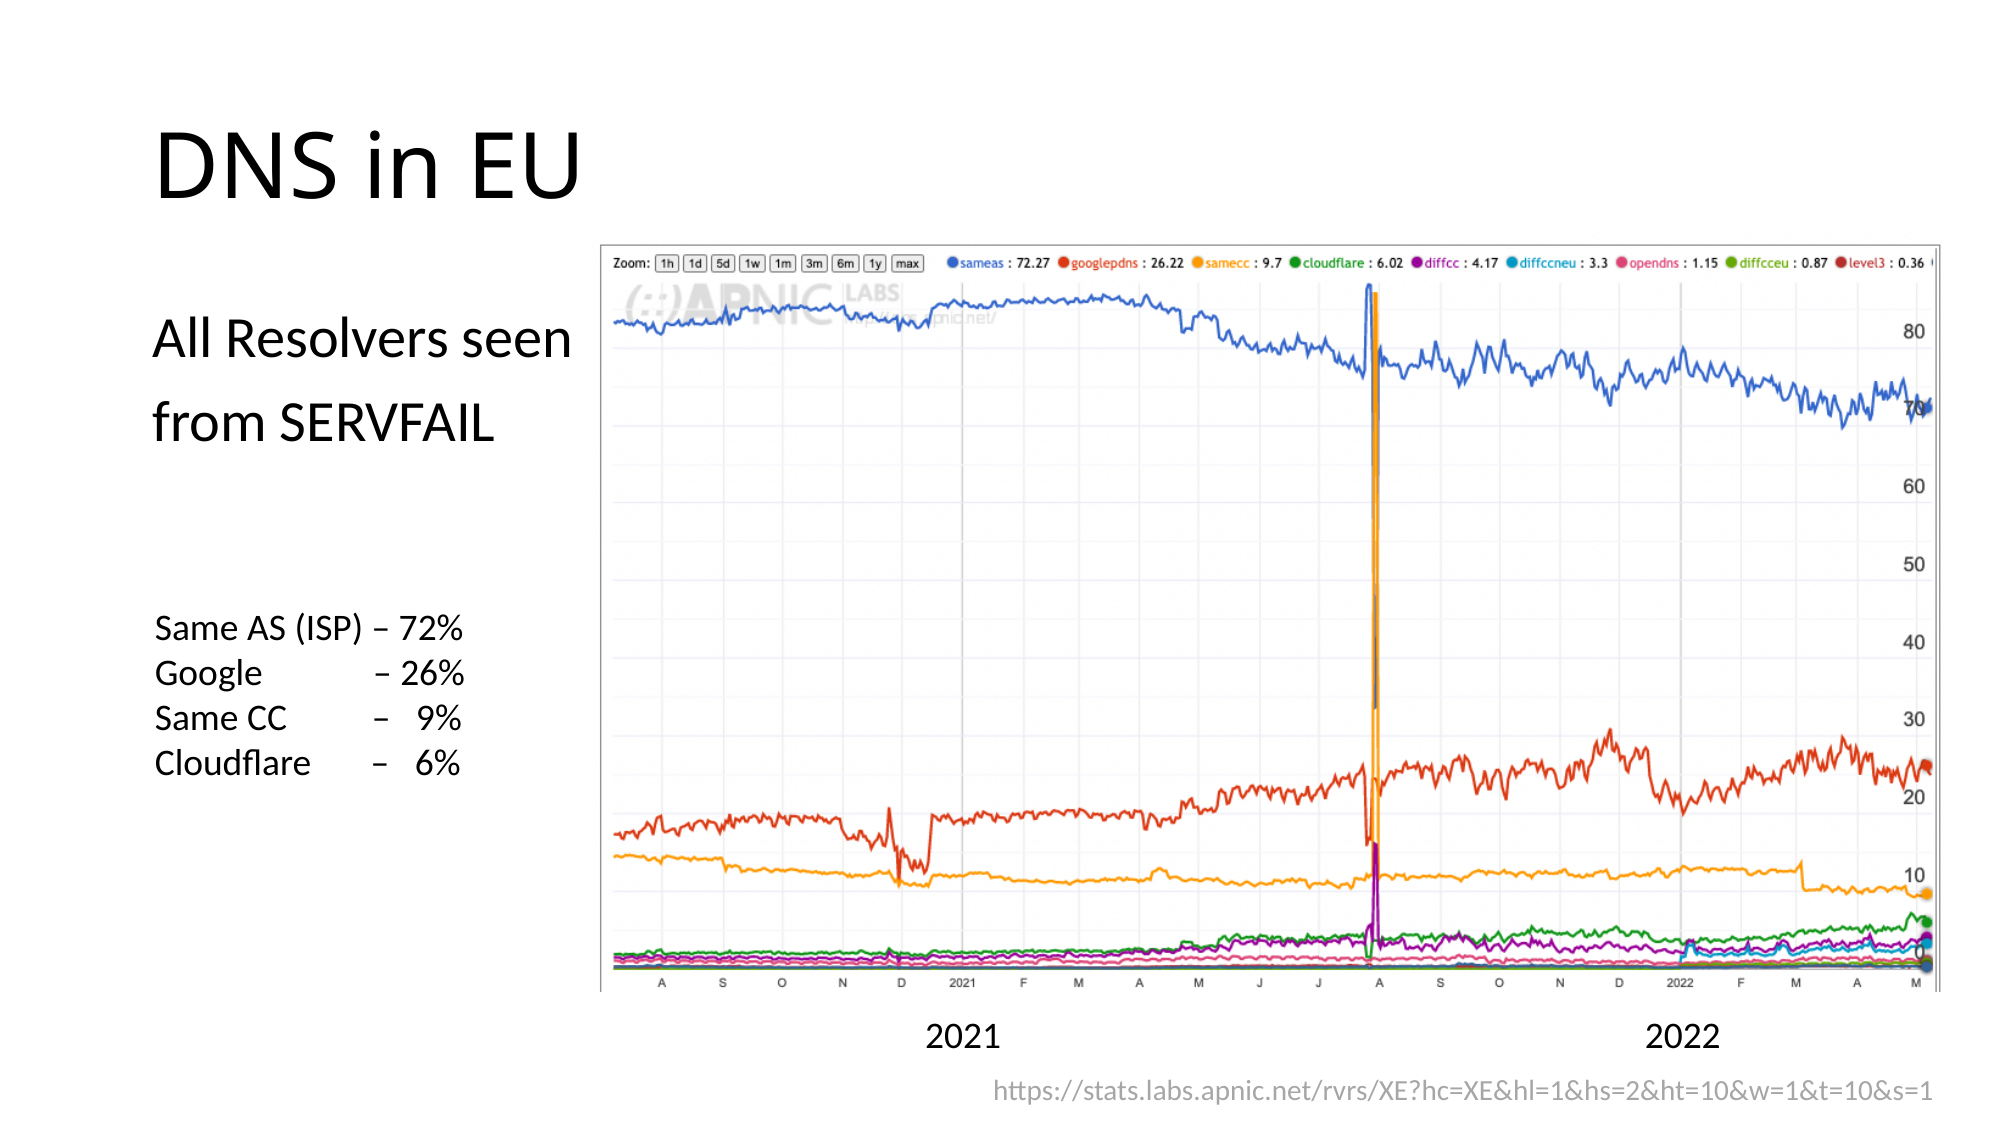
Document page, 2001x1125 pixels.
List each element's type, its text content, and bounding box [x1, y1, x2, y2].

text_box 2021 [910, 1003, 1017, 1064]
picture [588, 230, 1949, 992]
text_box https://stats.labs.apnic.net/rvrs/XE?hc=XE&hl=1&hs=2&ht=10&w=1&t=10&s=1 [978, 1064, 2000, 1114]
text_box 2022 [1629, 1003, 1736, 1064]
list All Resolvers seen from SERVFAIL [137, 299, 1863, 1014]
title DNS in EU [137, 59, 1863, 278]
text_box Same AS (ISP) – 72% Google – 26% Same CC – 9% Cloudflare – 6% [140, 595, 485, 791]
